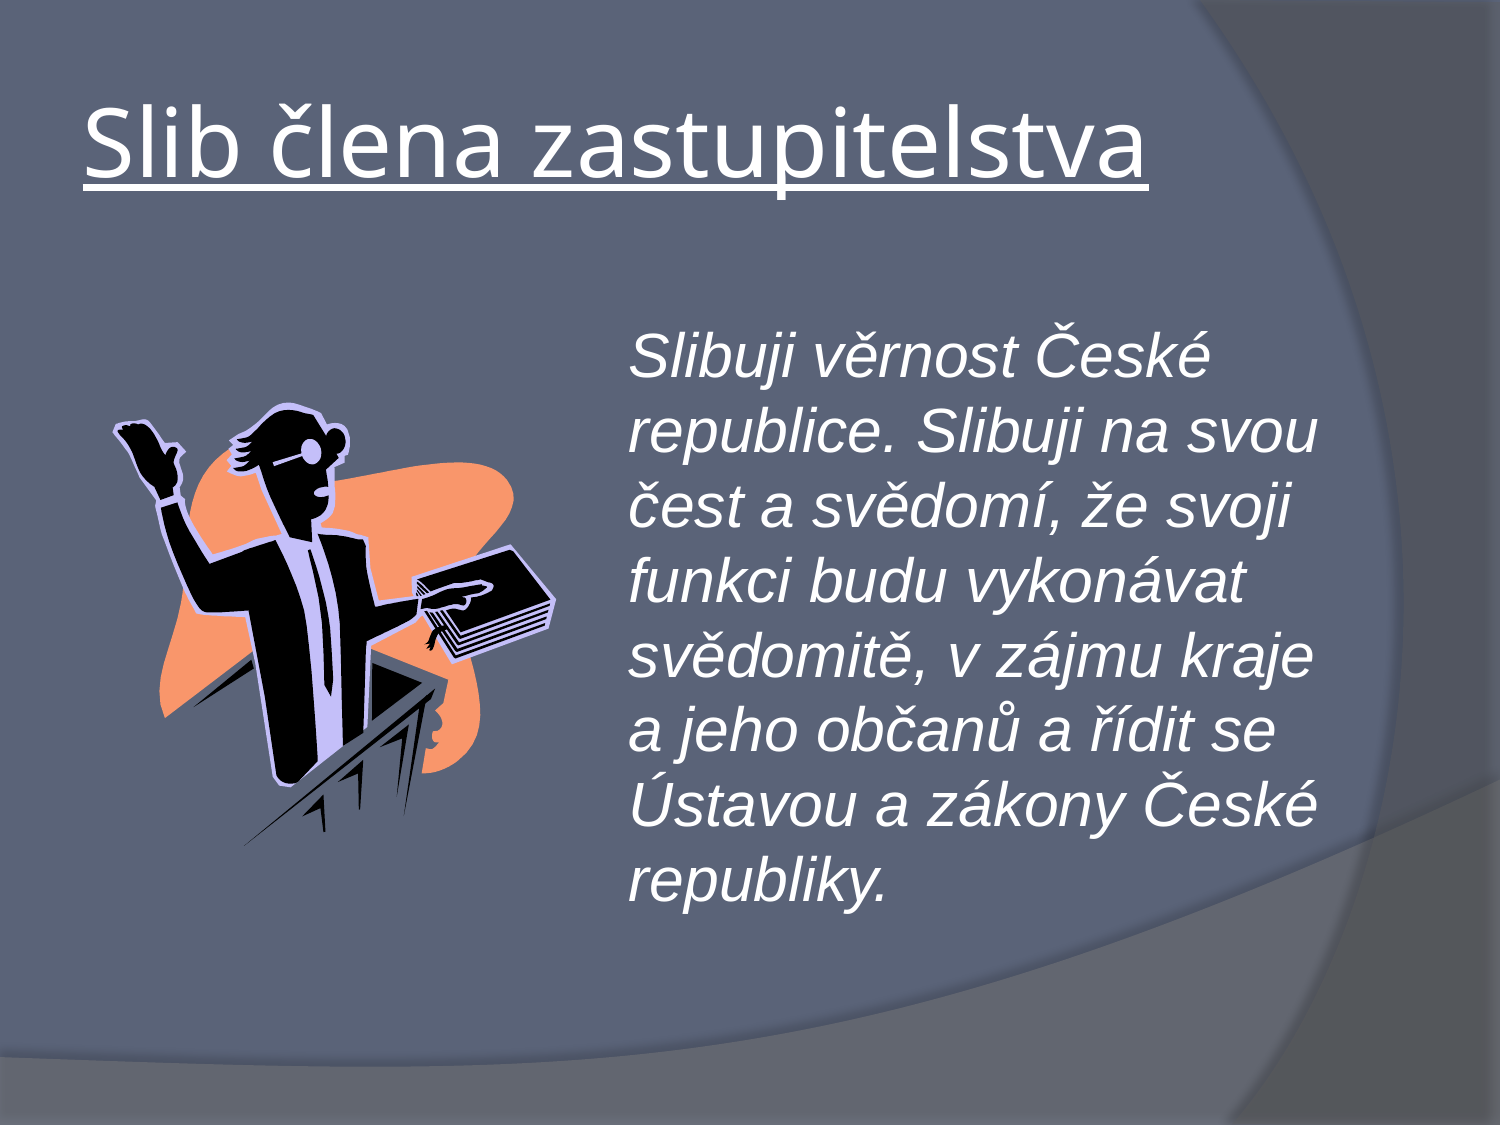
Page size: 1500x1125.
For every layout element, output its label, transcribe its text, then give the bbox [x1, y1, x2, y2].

picture [111, 396, 557, 847]
title Slib člena zastupitelstva [75, 45, 1300, 233]
list Slibuji věrnost České republice. Slibuji na svou čest a svědomí, že svoji funkci budu vykonávat svědomitě, v zájmu kraje a jeho občanů a řídit se Ústavou a zákony České republiky. [608, 219, 1376, 1059]
